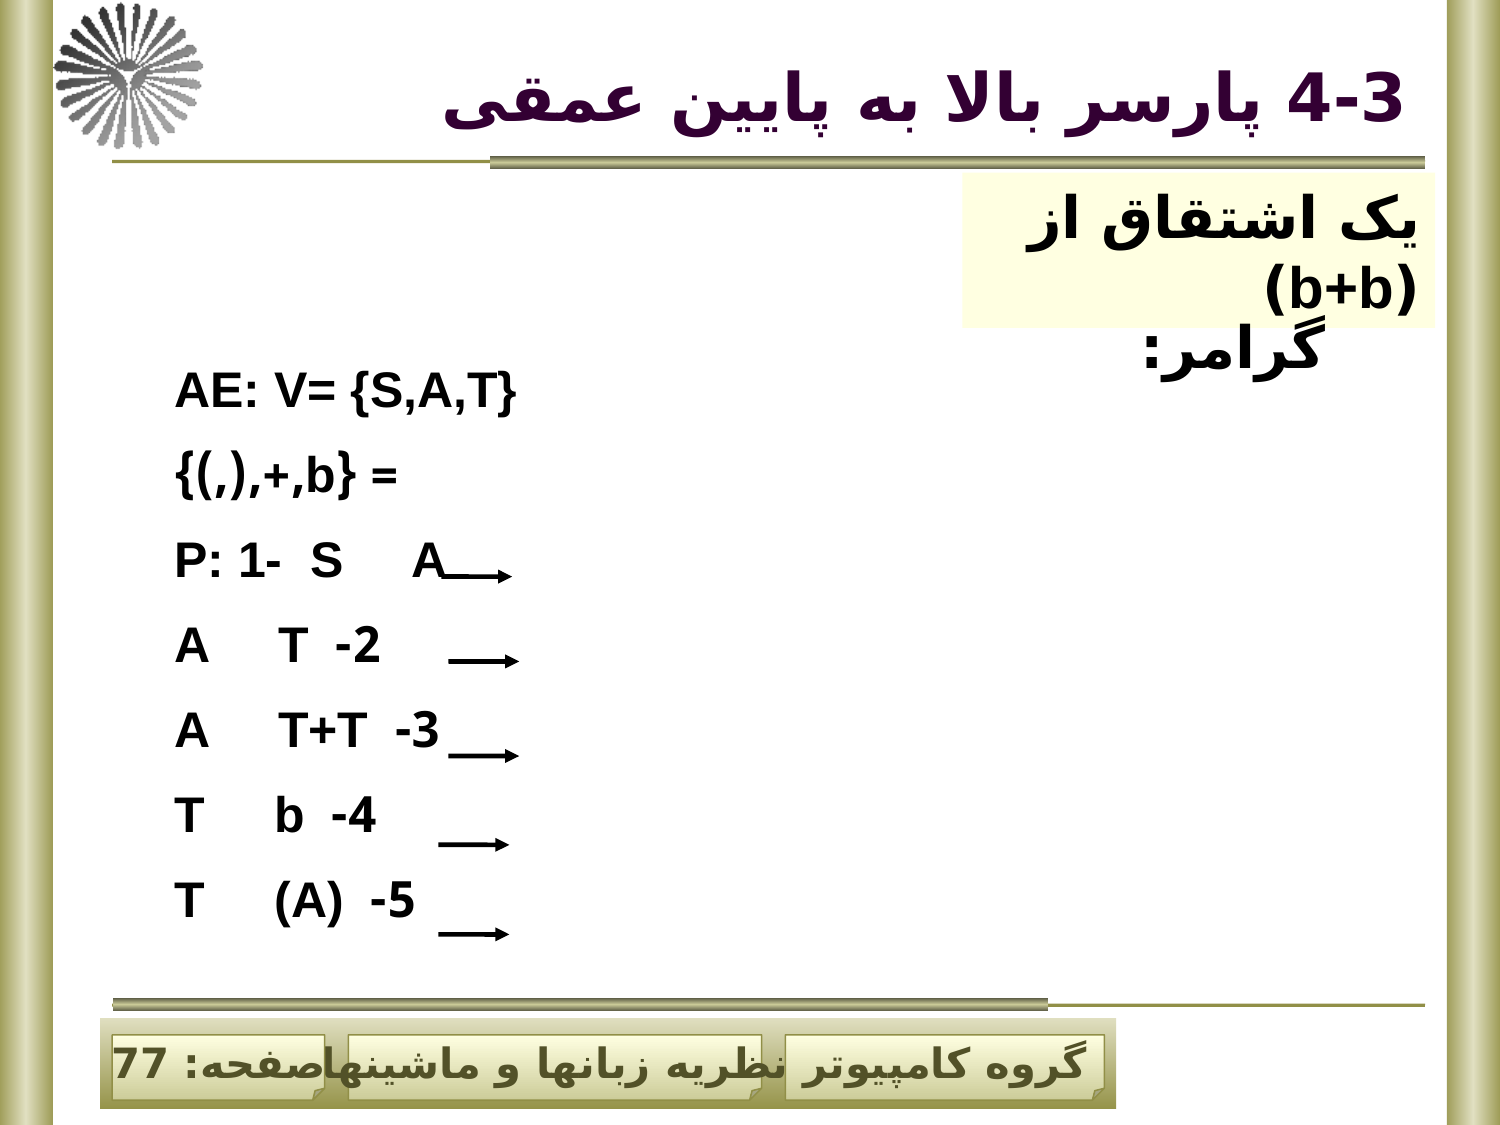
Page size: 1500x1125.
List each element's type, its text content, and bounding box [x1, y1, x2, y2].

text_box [159, 349, 857, 965]
title 4-3 پارسر بالا به پایین عمقی [147, 42, 1423, 147]
text_box یک اشتقاق از (b+b) [962, 172, 1436, 328]
text_box گرامر: [1092, 302, 1341, 388]
